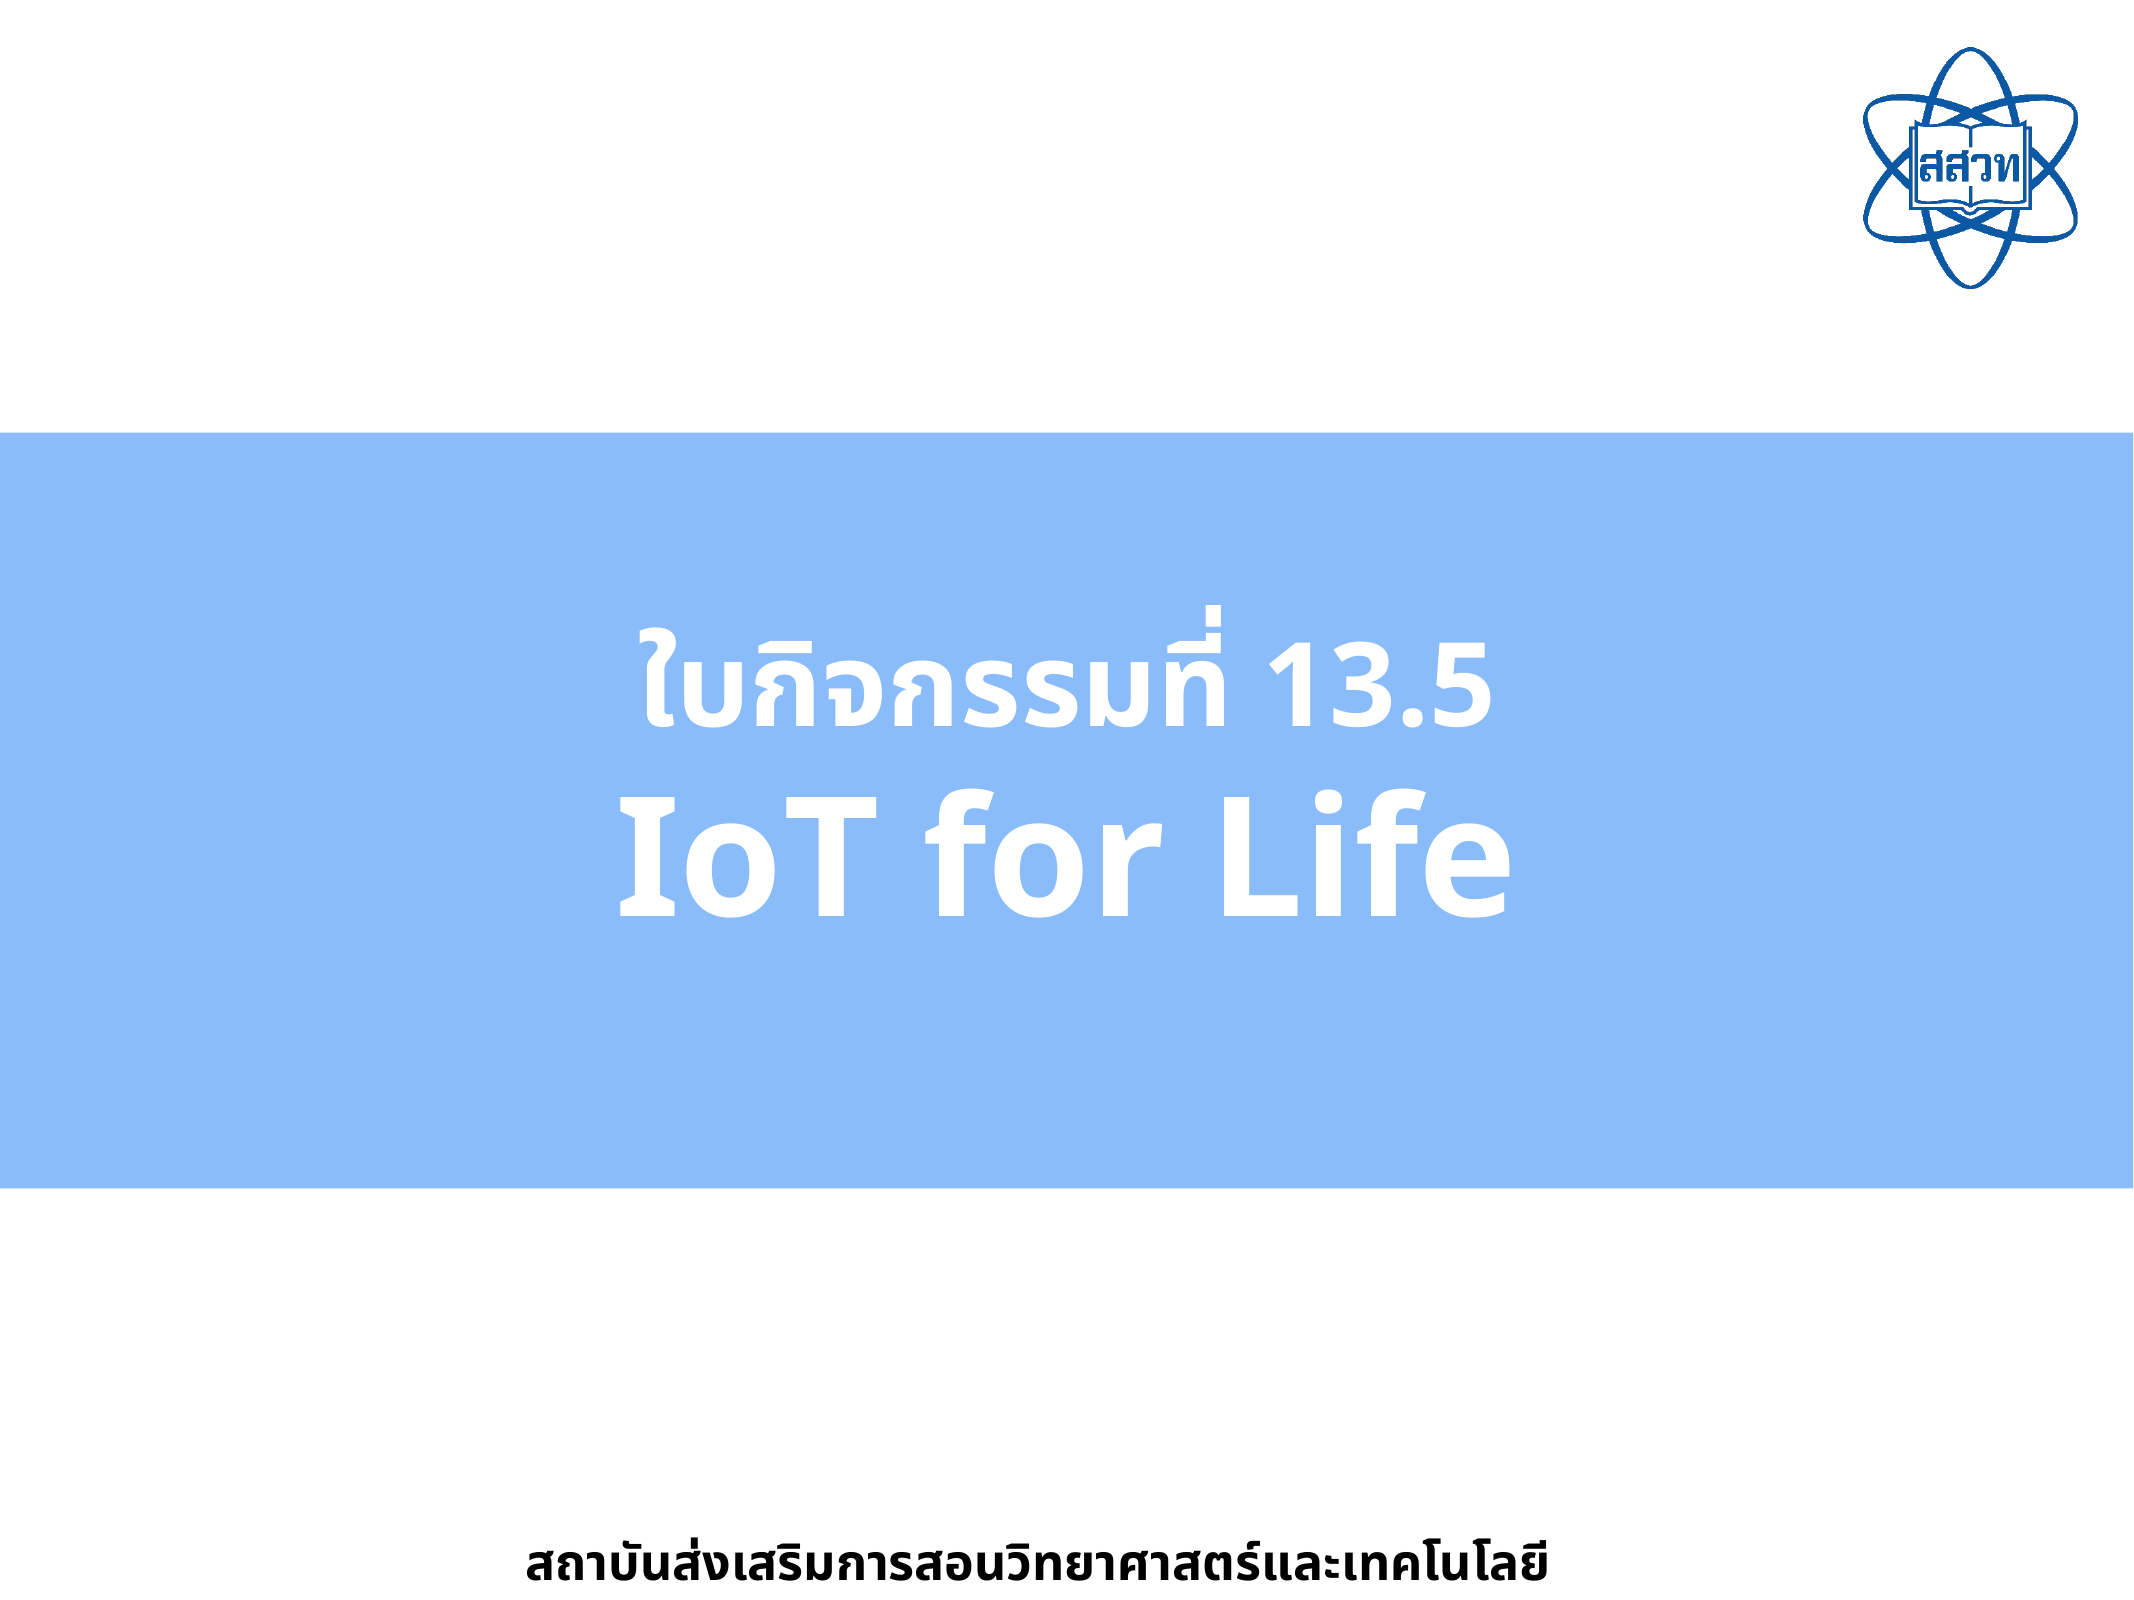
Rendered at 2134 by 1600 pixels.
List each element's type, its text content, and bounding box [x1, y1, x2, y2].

text_box [0, 432, 2134, 1189]
picture [1862, 46, 2079, 290]
text_box สถาบันส่งเสริมการสอนวิทยาศาสตร์และเทคโนโลยี [74, 1522, 2002, 1589]
text_box ใบกิจกรรมที่ 13.5 IoT for Life [208, 602, 1925, 998]
